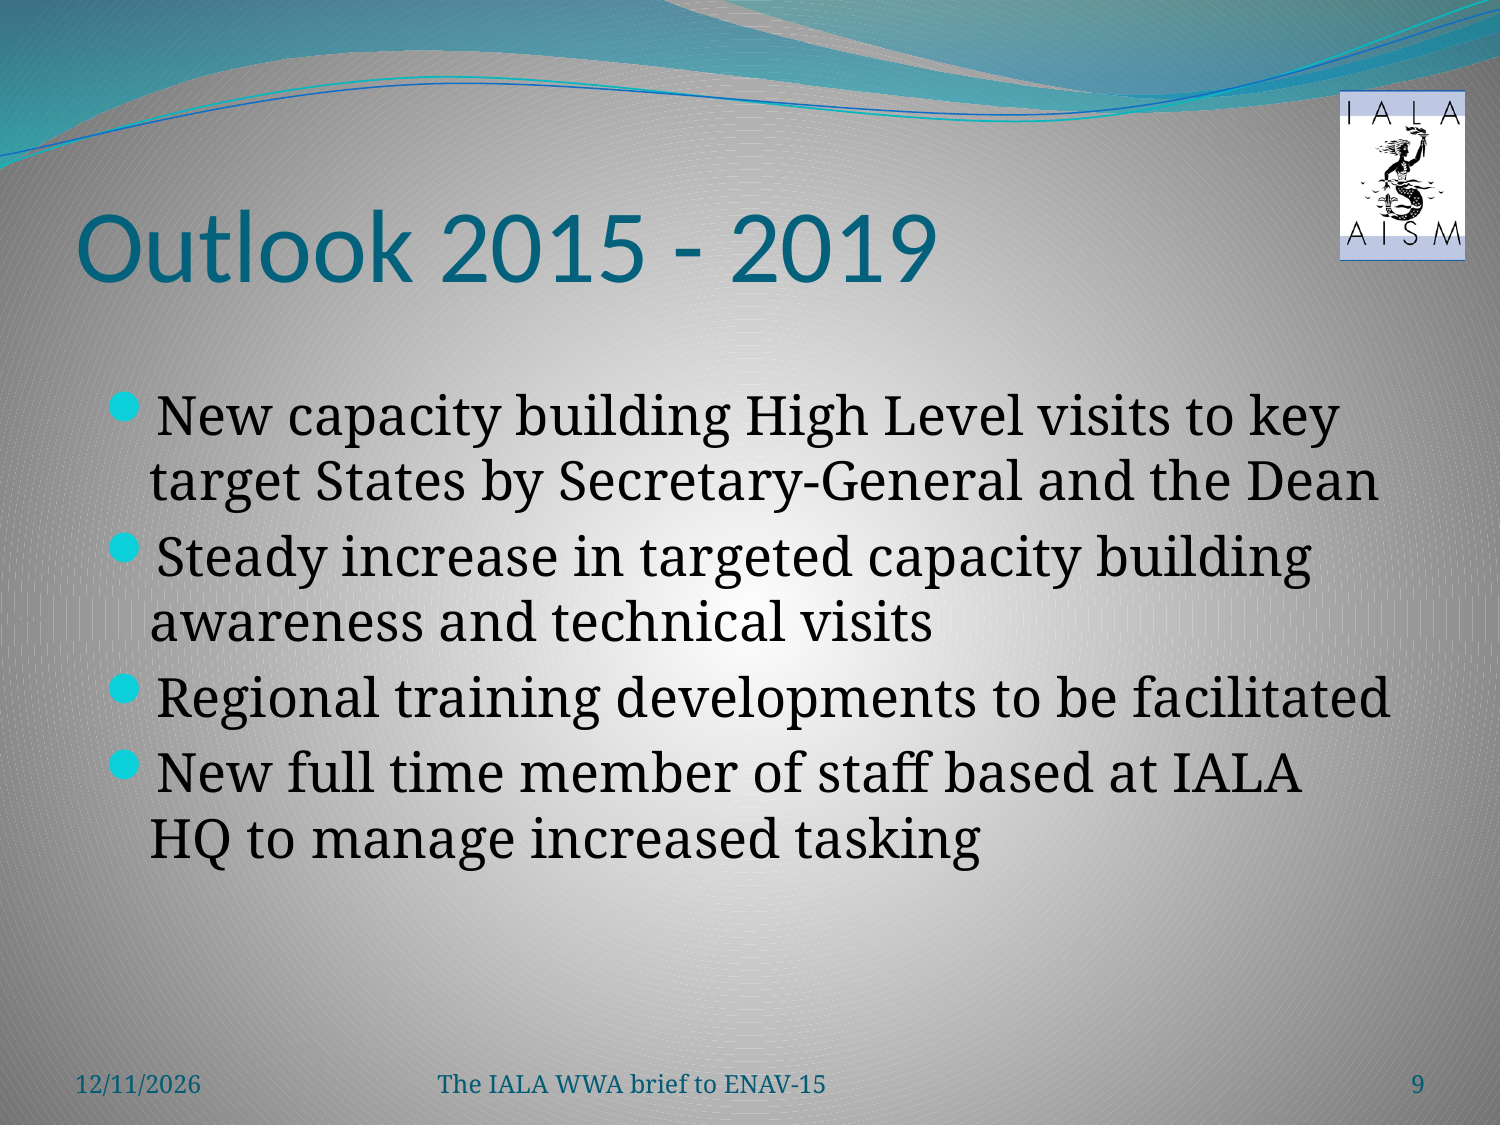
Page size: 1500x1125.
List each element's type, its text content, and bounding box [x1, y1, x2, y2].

picture [1340, 90, 1465, 261]
title Outlook 2015 - 2019 [75, 115, 1425, 303]
list New capacity building High Level visits to key target States by Secretary-General and the Dean Steady increase in targeted capacity building awareness and technical visits Regional training developments to be facilitated New full time member of staff based at IALA HQ to manage increased tasking [90, 373, 1410, 983]
slide_number 9 [1299, 1042, 1425, 1103]
footer The IALA WWA brief to ENAV-15 [437, 1042, 988, 1103]
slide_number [75, 1042, 425, 1103]
